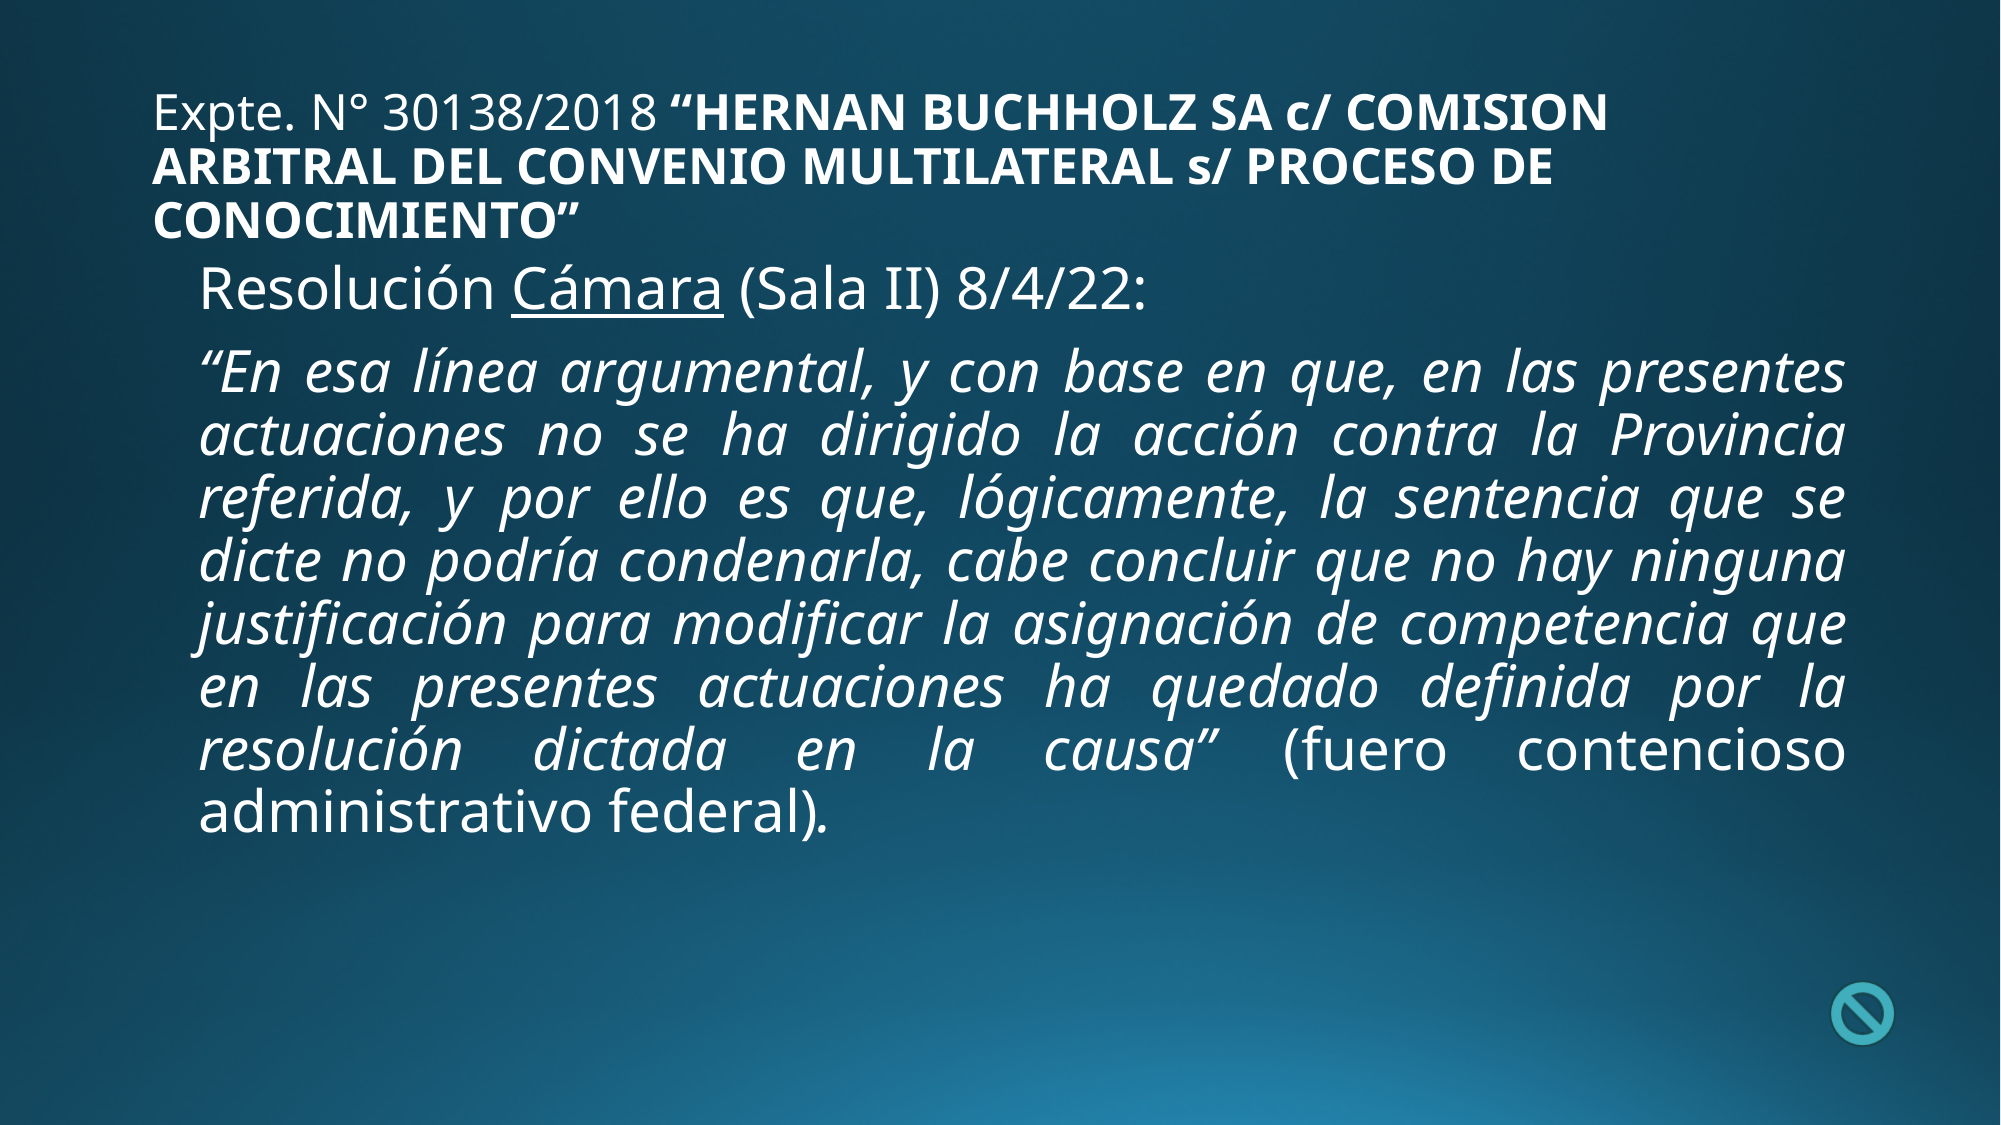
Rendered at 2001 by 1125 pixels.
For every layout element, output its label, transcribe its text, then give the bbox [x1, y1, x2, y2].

list Resolución Cámara (Sala II) 8/4/22: “En esa línea argumental, y con base en que, en las presentes actuaciones no se ha dirigido la acción contra la Provincia referida, y por ello es que, lógicamente, la sentencia que se dicte no podría condenarla, cabe concluir que no hay ninguna justificación para modificar la asignación de competencia que en las presentes actuaciones ha quedado definida por la resolución dictada en la causa” (fuero contencioso administrativo federal). [183, 251, 1863, 1014]
title Expte. N° 30138/2018 “HERNAN BUCHHOLZ SA c/ COMISION ARBITRAL DEL CONVENIO MULTILATERAL s/ PROCESO DE CONOCIMIENTO” [137, 59, 1863, 278]
picture [0, 0, 2001, 1125]
